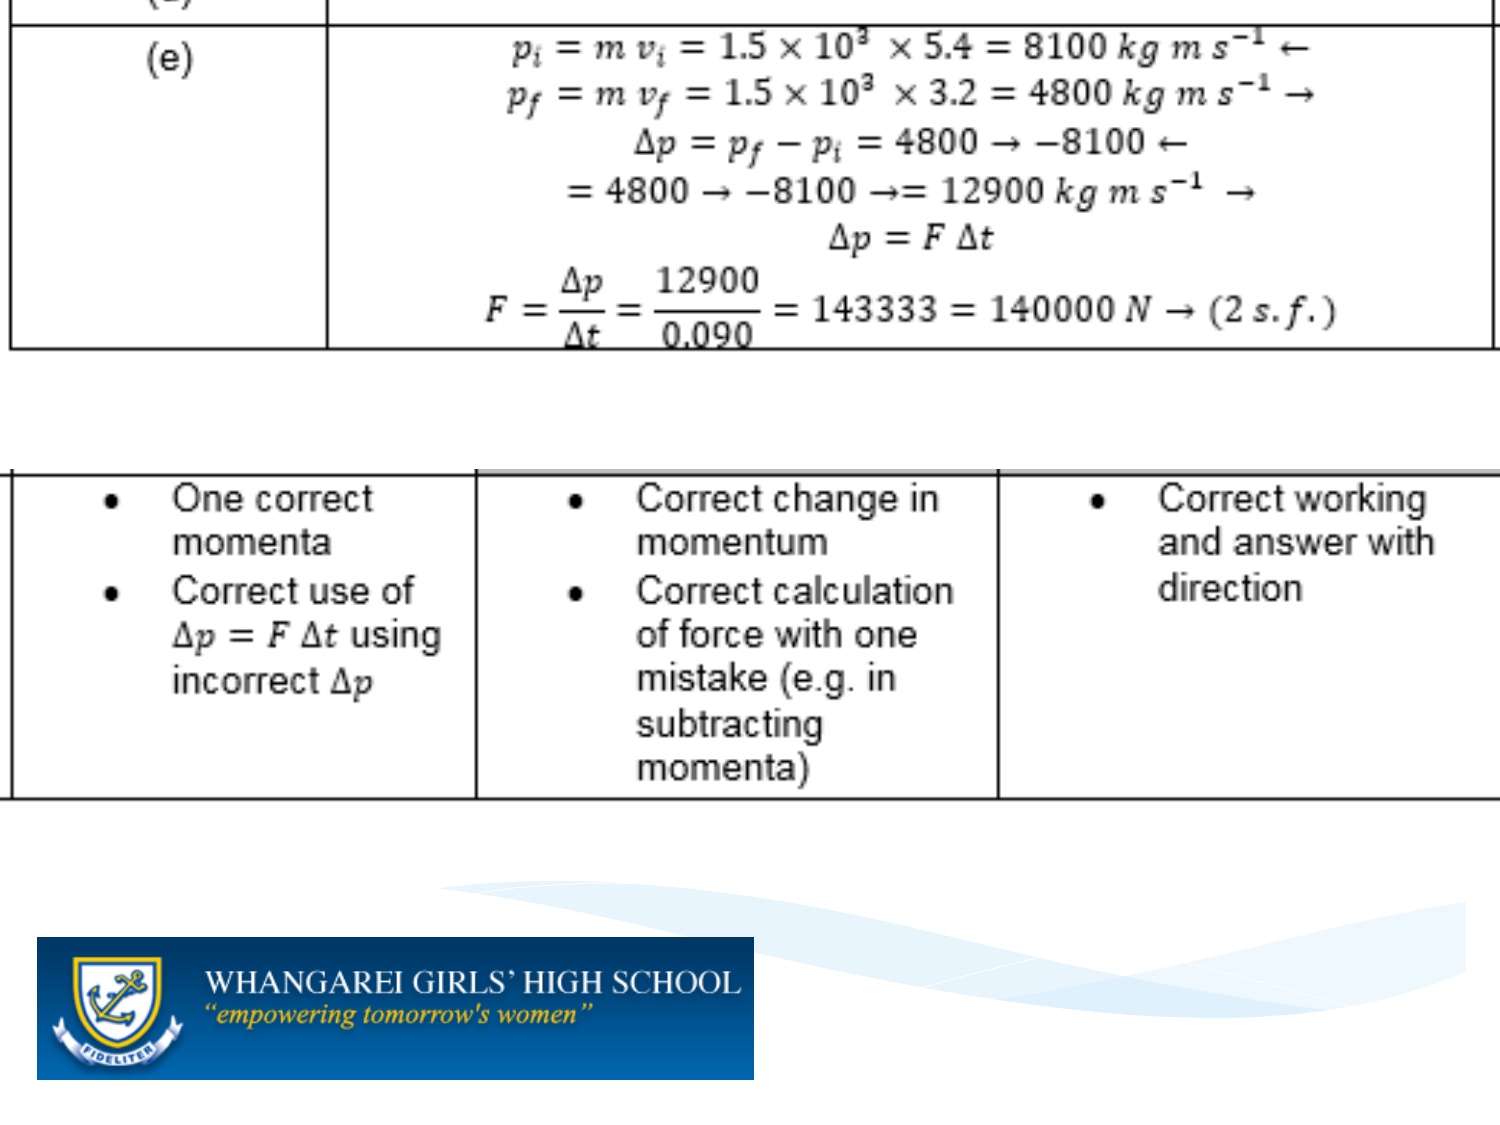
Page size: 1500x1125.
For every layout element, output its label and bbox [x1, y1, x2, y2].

picture [0, 0, 1500, 363]
picture [0, 469, 1500, 813]
picture [37, 937, 754, 1080]
